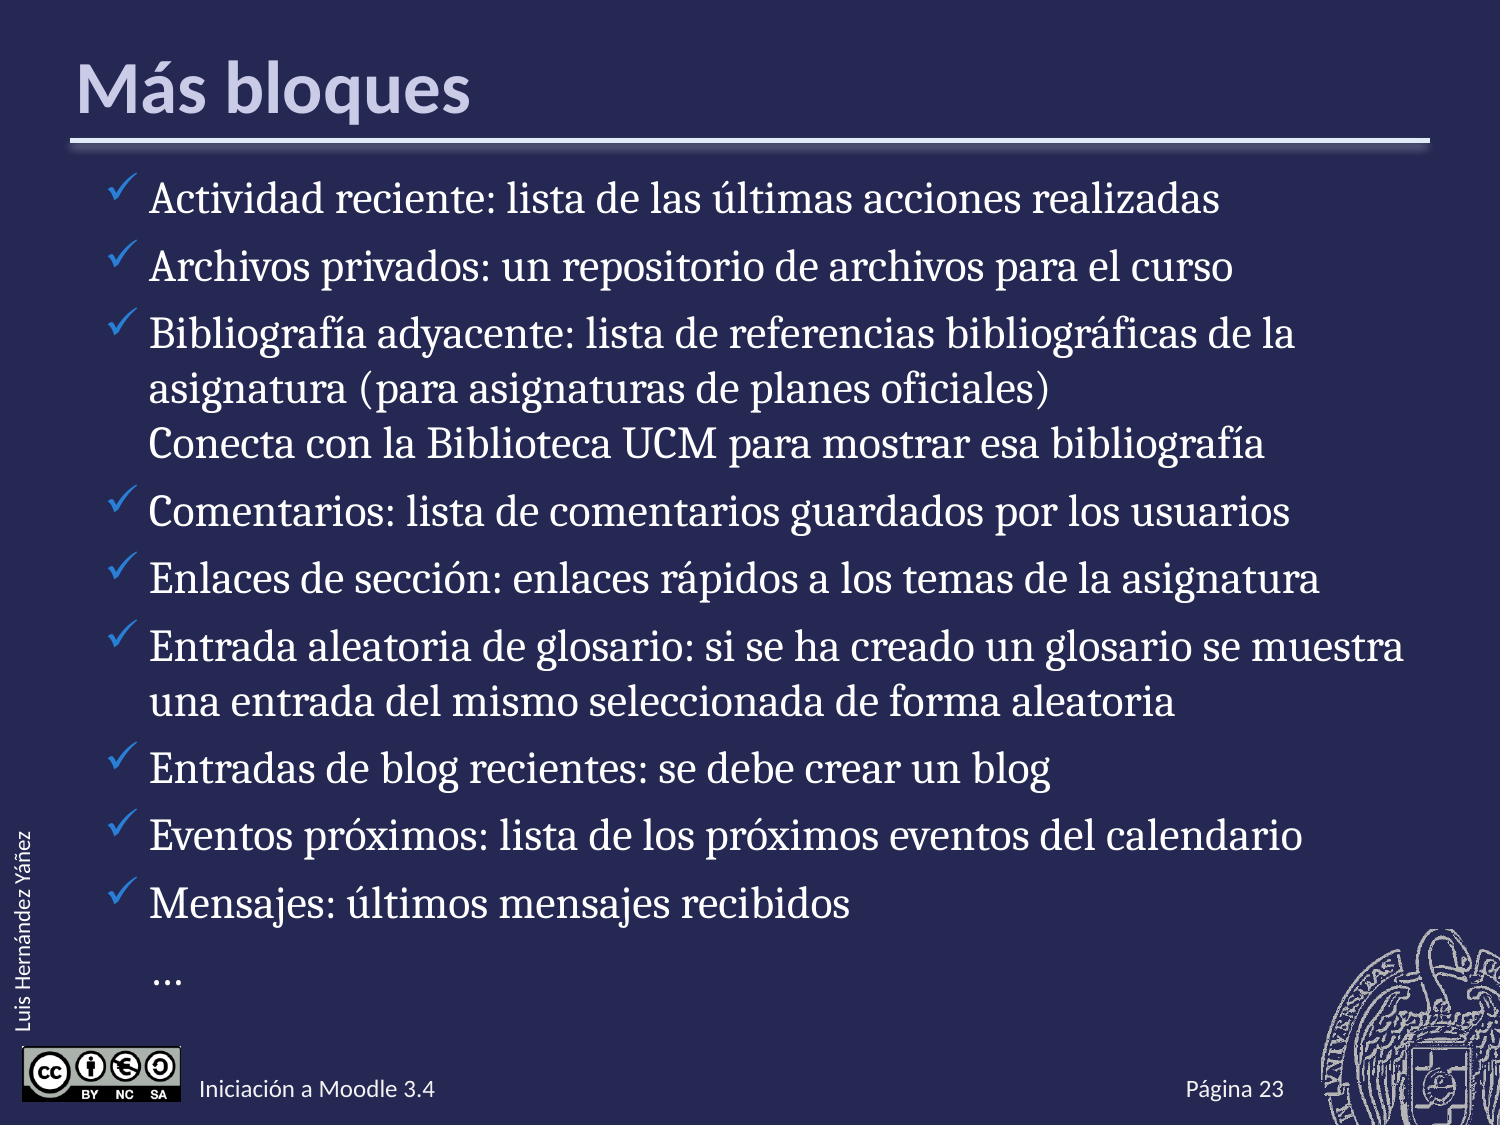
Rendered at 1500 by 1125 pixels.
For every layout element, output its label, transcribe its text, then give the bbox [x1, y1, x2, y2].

footer Iniciación a Moodle 3.4 [199, 1042, 1114, 1103]
picture [22, 1046, 181, 1102]
picture [1321, 929, 1500, 1125]
slide_number Página 22 [1136, 1042, 1285, 1103]
list Actividad reciente: lista de las últimas acciones realizadas Archivos privados: un repositorio de archivos para el curso Bibliografía adyacente: lista de referencias bibliográficas de la asignatura (para asignaturas de planes oficiales) Conecta con la Biblioteca UCM para mostrar esa bibliografía Comentarios: lista de comentarios guardados por los usuarios Enlaces de sección: enlaces rápidos a los temas de la asignatura Entrada aleatoria de glosario: si se ha creado un glosario se muestra una entrada del mismo seleccionada de forma aleatoria Entradas de blog recientes: se debe crear un blog Eventos próximos: lista de los próximos eventos del calendario Mensajes: últimos mensajes recibidos … [75, 160, 1425, 1017]
title Más bloques [75, 46, 1425, 129]
